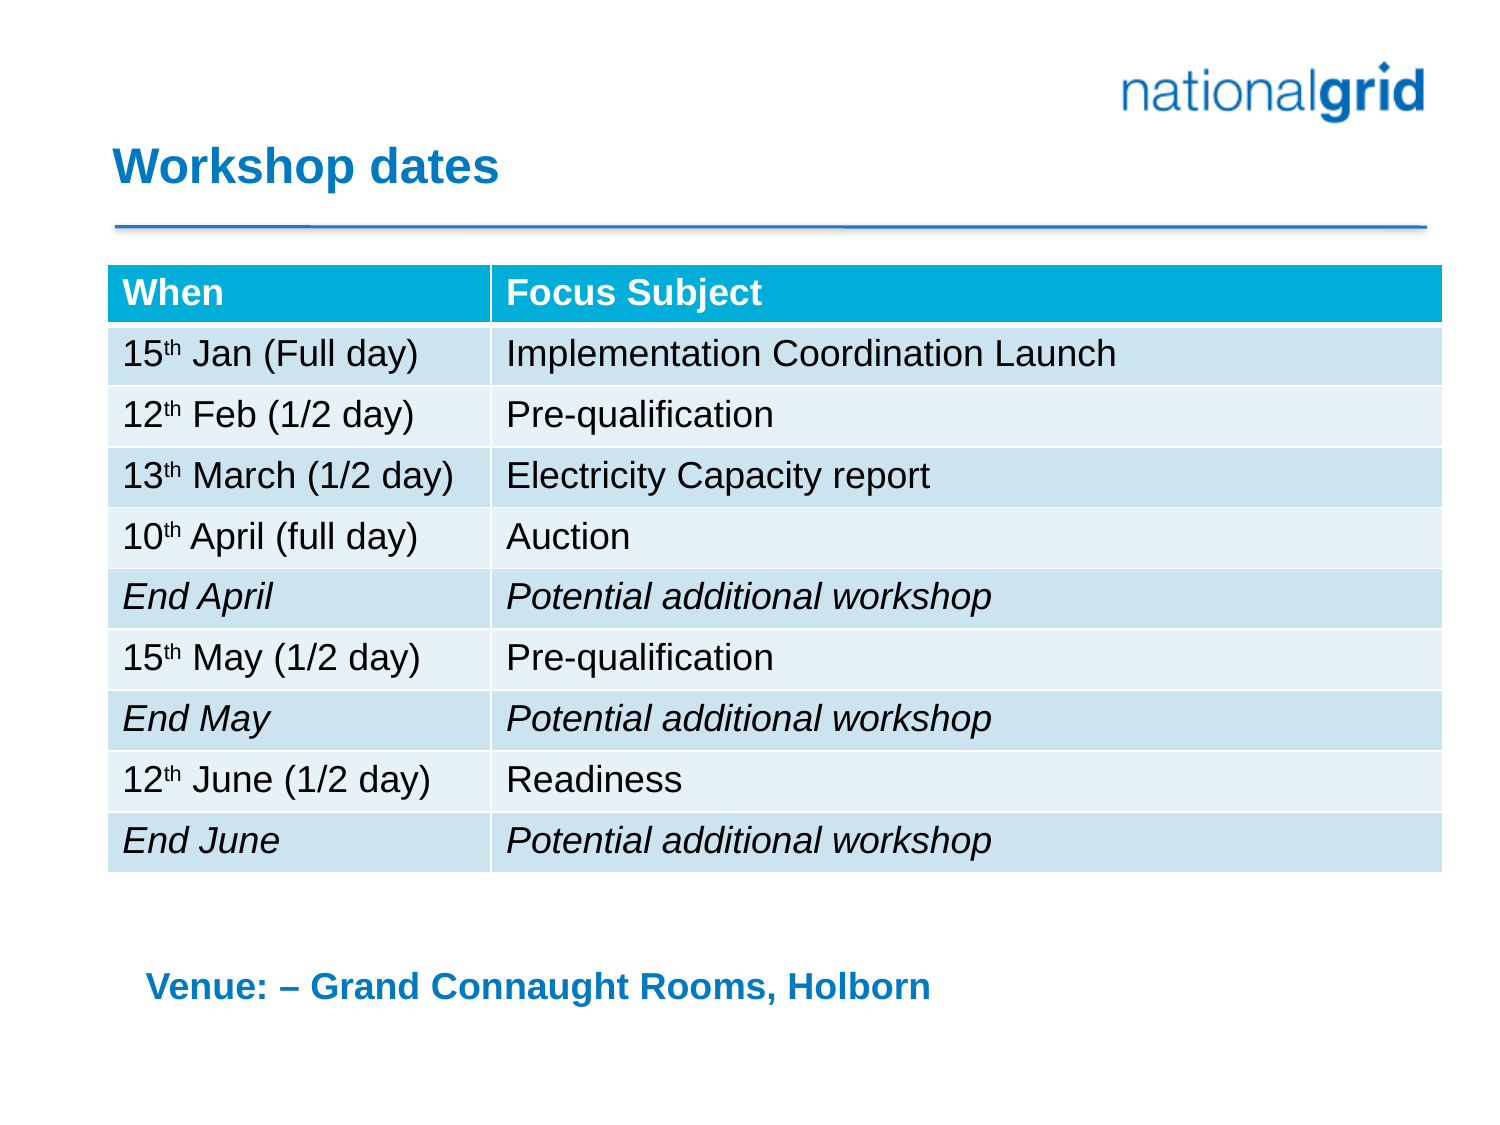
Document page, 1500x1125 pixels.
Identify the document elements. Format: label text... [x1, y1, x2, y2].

picture [1091, 43, 1449, 173]
table_header Focus Subject [492, 265, 1442, 322]
table_cell 10th April (full day) [108, 508, 490, 568]
table_cell End May [108, 691, 490, 750]
table_cell Implementation Coordination Launch [492, 328, 1442, 385]
table_cell 15th May (1/2 day) [108, 630, 490, 689]
table_cell 13th March (1/2 day) [108, 448, 490, 507]
text_box Venue: – Grand Connaught Rooms, Holborn [130, 954, 1388, 1015]
table_cell 12th Feb (1/2 day) [108, 387, 490, 446]
table_cell Auction [492, 508, 1442, 568]
table_cell Potential additional workshop [492, 813, 1442, 872]
table_header When [108, 265, 490, 322]
table_cell Electricity Capacity report [492, 448, 1442, 507]
table_cell Potential additional workshop [492, 569, 1442, 628]
table_cell Pre-qualification [492, 630, 1442, 689]
table_cell End April [108, 569, 490, 628]
table_cell Readiness [492, 752, 1442, 811]
table_cell Potential additional workshop [492, 691, 1442, 750]
table_cell 12th June (1/2 day) [108, 752, 490, 811]
title Workshop dates [97, 124, 1107, 201]
table_cell Pre-qualification [492, 387, 1442, 446]
table_cell End June [108, 813, 490, 872]
table_cell 15th Jan (Full day) [108, 328, 490, 385]
